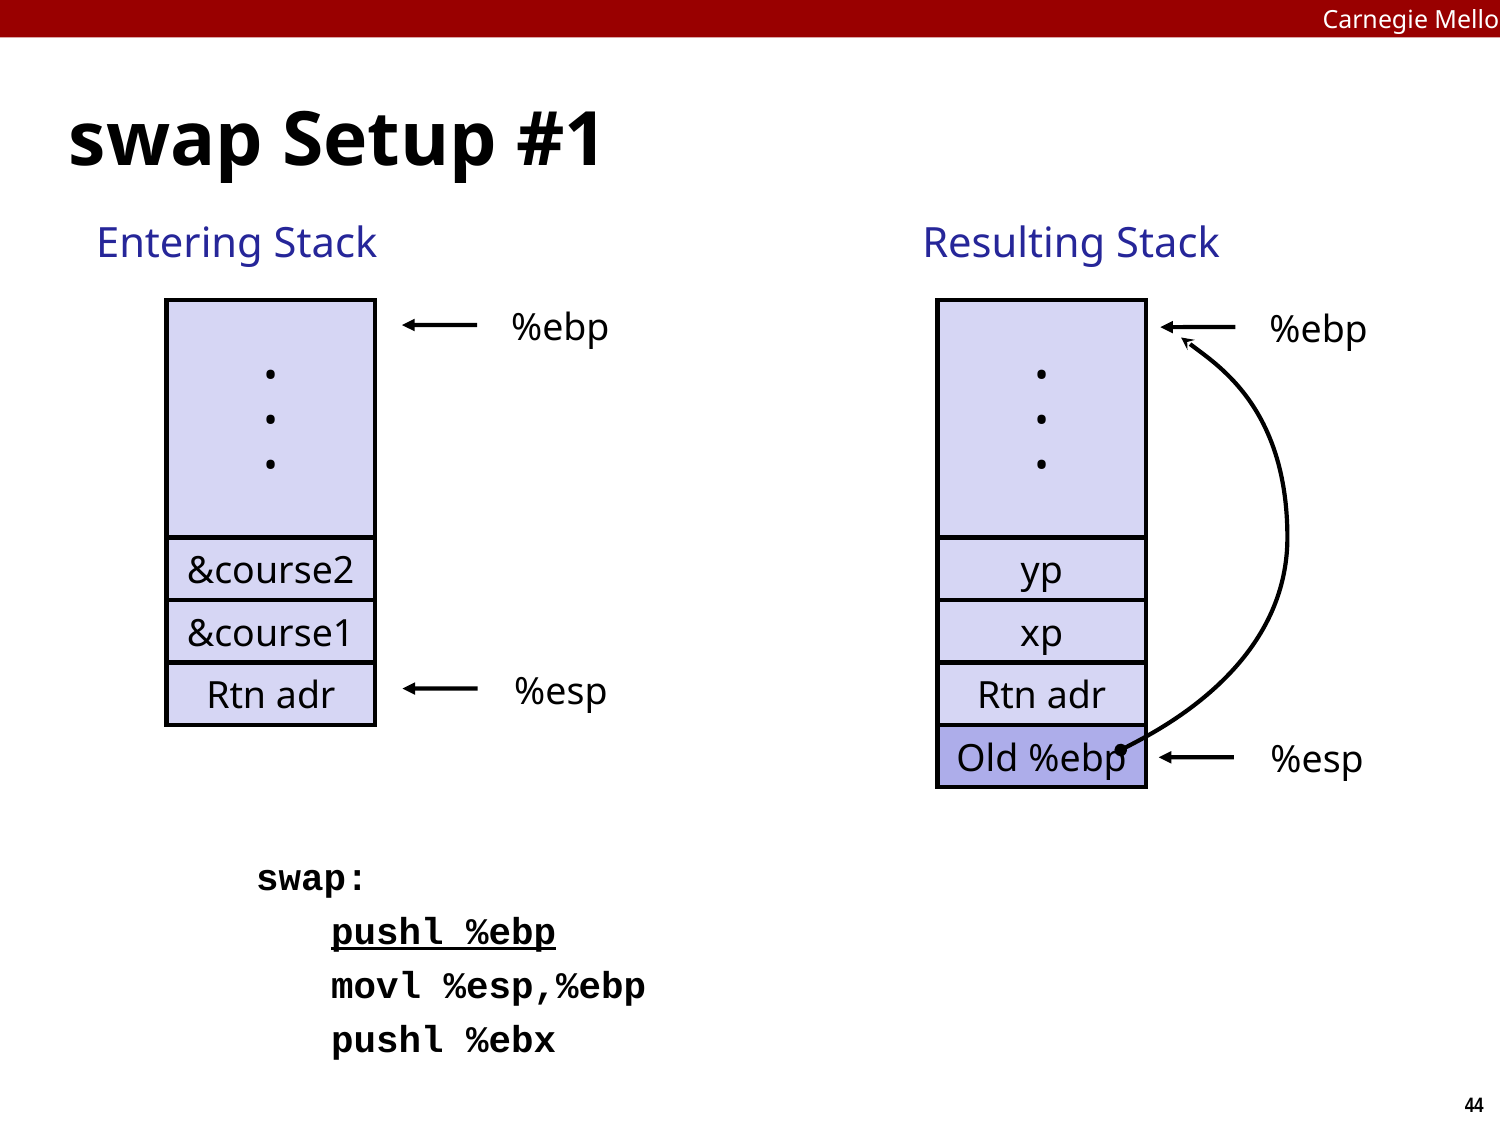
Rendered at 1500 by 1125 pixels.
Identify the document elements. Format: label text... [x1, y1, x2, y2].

text_box Rtn adr [937, 662, 1133, 724]
text_box Carnegie Mellon [1322, 3, 1500, 33]
text_box [1160, 320, 1236, 334]
text_box %ebp [1263, 298, 1374, 357]
text_box Old %ebp [937, 724, 1146, 788]
text_box %esp [1264, 729, 1371, 787]
text_box Resulting Stack [902, 209, 1240, 272]
text_box &course1 [166, 599, 375, 662]
text_box [402, 318, 478, 332]
text_box %ebp [504, 296, 616, 355]
text_box [402, 682, 478, 695]
text_box Entering Stack [89, 209, 384, 272]
text_box • • • [166, 299, 375, 538]
text_box yp [937, 538, 1146, 599]
text_box [0, 0, 1500, 38]
text_box • • • [937, 299, 1146, 538]
text_box %esp [507, 660, 614, 718]
text_box swap: pushl %ebp movl %esp,%ebp pushl %ebx [249, 837, 1077, 1025]
text_box [1158, 751, 1234, 764]
text_box Rtn adr [166, 662, 375, 725]
text_box xp [937, 599, 1142, 662]
text_box [1114, 337, 1288, 757]
text_box &course2 [166, 538, 375, 599]
title swap Setup #1 [62, 41, 1438, 230]
